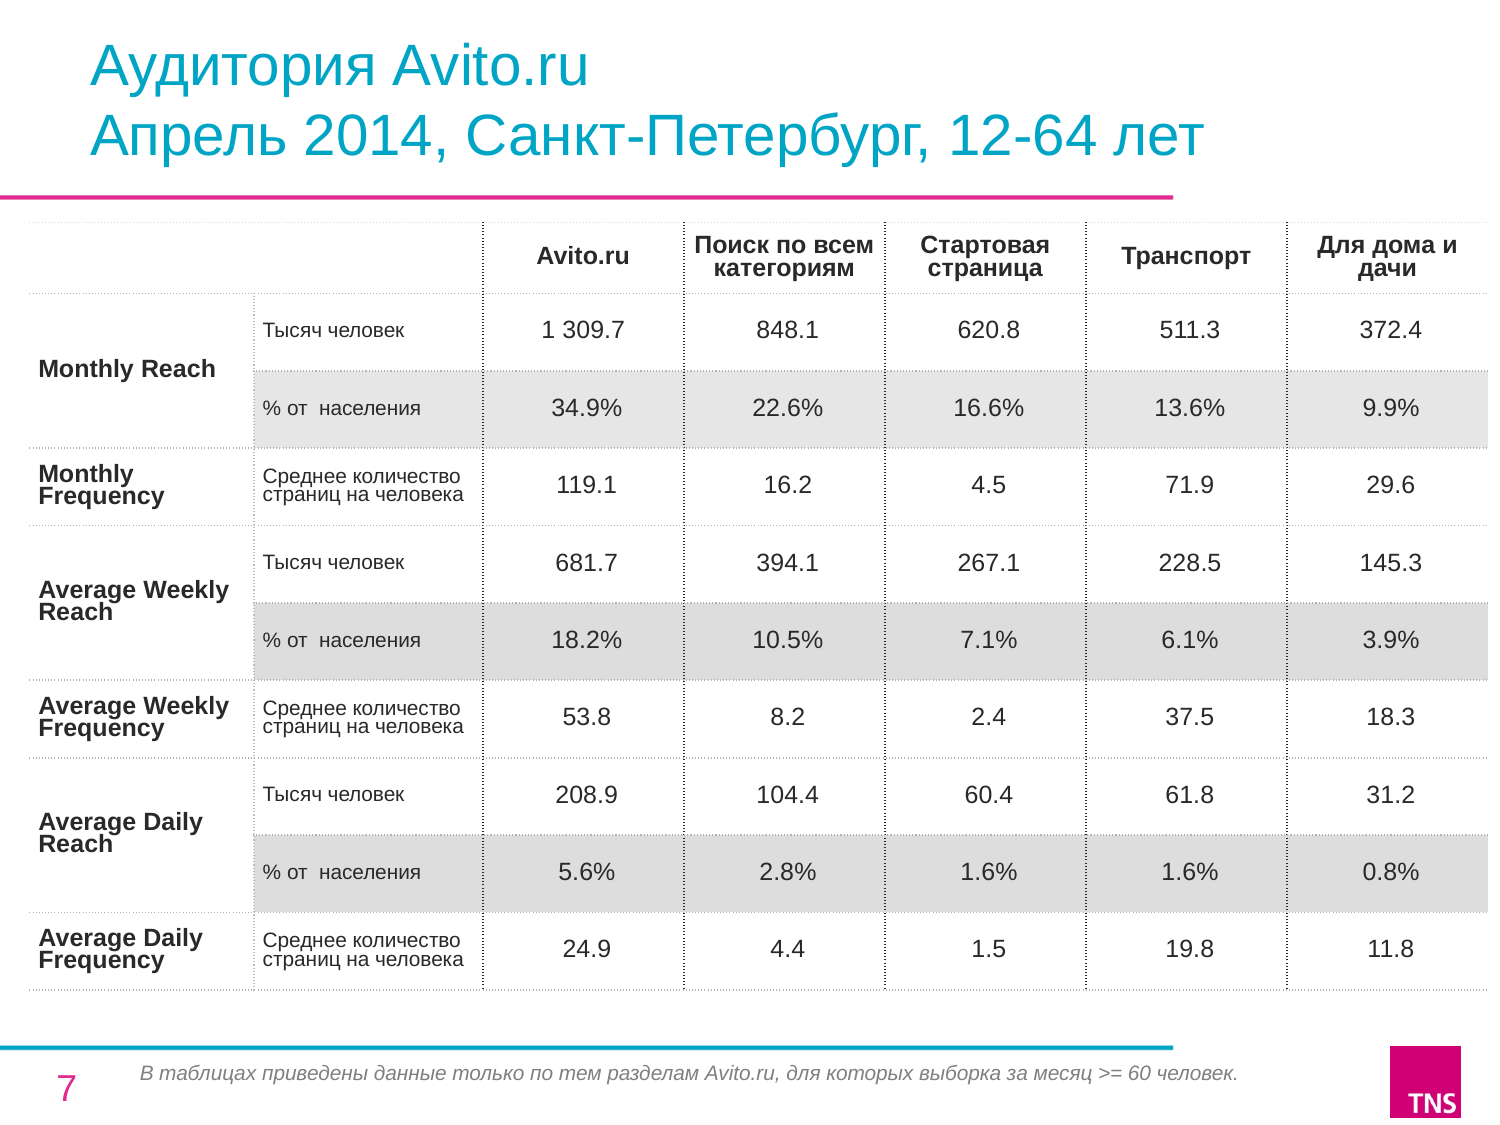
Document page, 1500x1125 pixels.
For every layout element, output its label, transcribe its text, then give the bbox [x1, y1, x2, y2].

table_cell 13.6% [1086, 371, 1287, 448]
table_cell 119.1 [483, 448, 684, 526]
table_cell Monthly Frequency [29, 448, 254, 526]
slide_number 7 [40, 1055, 392, 1125]
table_cell % от населения [254, 371, 483, 448]
table_cell Average Daily Reach [29, 758, 254, 912]
table_cell 18.3 [1287, 680, 1488, 758]
table_cell 2.8% [684, 835, 885, 912]
table_cell 1.6% [1086, 835, 1287, 912]
table_cell 681.7 [483, 526, 684, 603]
table_cell 1.5 [885, 912, 1086, 990]
table_cell 4.4 [684, 912, 885, 990]
table_cell 0.8% [1287, 835, 1488, 912]
table_cell 267.1 [885, 526, 1086, 603]
table_cell Среднее количество страниц на человека [254, 448, 483, 526]
table_cell 5.6% [483, 835, 684, 912]
table_cell 145.3 [1287, 526, 1488, 603]
table_cell % от населения [254, 603, 483, 680]
table_cell Среднее количество страниц на человека [254, 912, 483, 990]
table_cell 372.4 [1287, 294, 1488, 371]
table_cell 19.8 [1086, 912, 1287, 990]
table_cell Тысяч человек [254, 526, 483, 603]
table_cell 394.1 [684, 526, 885, 603]
table_cell Тысяч человек [254, 758, 483, 835]
table_cell Тысяч человек [254, 294, 483, 371]
table_cell 10.5% [684, 603, 885, 680]
table_cell 208.9 [483, 758, 684, 835]
table_cell 71.9 [1086, 448, 1287, 526]
table_cell 53.8 [483, 680, 684, 758]
table_cell 11.8 [1287, 912, 1488, 990]
table_cell Average Weekly Frequency [29, 680, 254, 758]
table_cell 4.5 [885, 448, 1086, 526]
table_cell 61.8 [1086, 758, 1287, 835]
table_cell 16.6% [885, 371, 1086, 448]
text_box В таблицах приведены данные только по тем разделам Avito.ru, для которых выборка за месяц >= 60 человек. [124, 1052, 1463, 1092]
table_cell 1.6% [885, 835, 1086, 912]
table_cell 24.9 [483, 912, 684, 990]
table_cell 37.5 [1086, 680, 1287, 758]
table_cell 29.6 [1287, 448, 1488, 526]
table_header Транспорт [1086, 223, 1287, 294]
table_cell 9.9% [1287, 371, 1488, 448]
table_header Для дома и дачи [1287, 223, 1488, 294]
table_cell 31.2 [1287, 758, 1488, 835]
table_cell 6.1% [1086, 603, 1287, 680]
table_header Avito.ru [483, 223, 684, 294]
table_cell % от населения [254, 835, 483, 912]
title Аудитория Avito.ru Апрель 2014, Санкт-Петербург, 12-64 лет [74, 8, 1476, 187]
table_cell 16.2 [684, 448, 885, 526]
table_cell 1 309.7 [483, 294, 684, 371]
table_cell 104.4 [684, 758, 885, 835]
picture [0, 0, 1500, 1125]
table_cell 34.9% [483, 371, 684, 448]
table_cell Average Weekly Reach [29, 526, 254, 680]
table_cell 22.6% [684, 371, 885, 448]
table_cell 848.1 [684, 294, 885, 371]
table_cell 511.3 [1086, 294, 1287, 371]
table_cell 18.2% [483, 603, 684, 680]
table_cell 228.5 [1086, 526, 1287, 603]
table_cell 3.9% [1287, 603, 1488, 680]
table_cell 7.1% [885, 603, 1086, 680]
table_cell 8.2 [684, 680, 885, 758]
table_cell 620.8 [885, 294, 1086, 371]
table_cell Monthly Reach [29, 294, 254, 448]
table_cell 60.4 [885, 758, 1086, 835]
table_cell Average Daily Frequency [29, 912, 254, 990]
table_cell 2.4 [885, 680, 1086, 758]
table_header Поиск по всем категориям [684, 223, 885, 294]
table_header Стартовая страница [885, 223, 1086, 294]
table_cell Среднее количество страниц на человека [254, 680, 483, 758]
table_header [29, 223, 483, 294]
